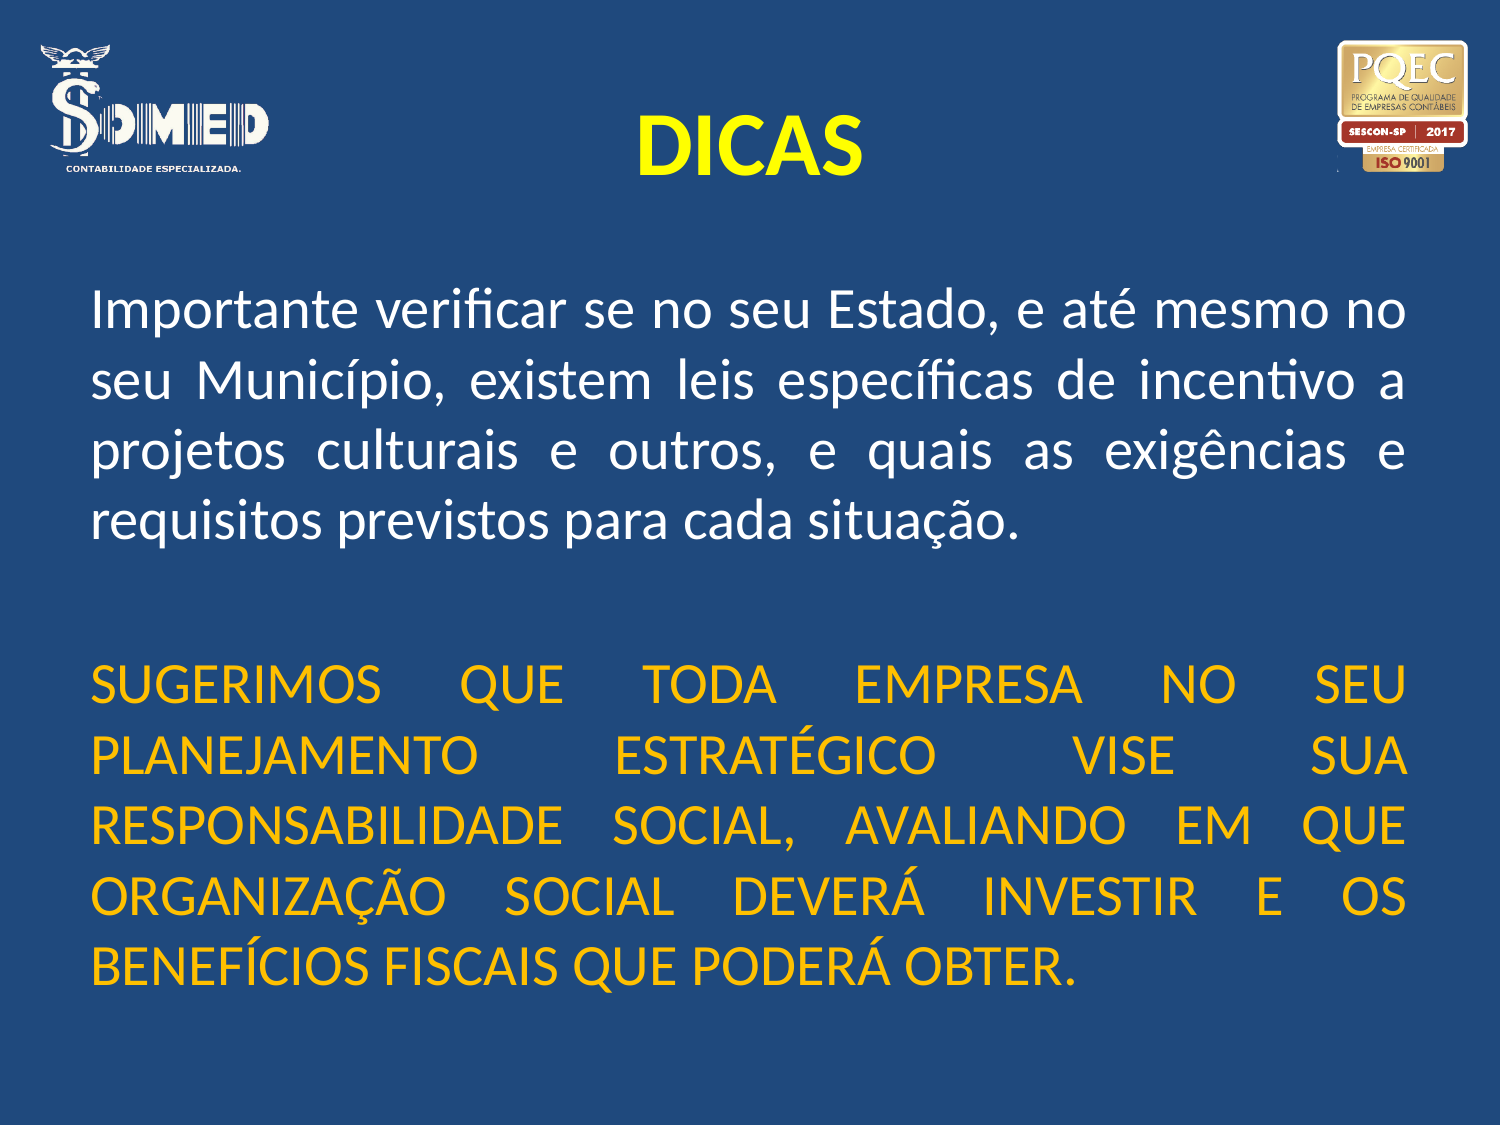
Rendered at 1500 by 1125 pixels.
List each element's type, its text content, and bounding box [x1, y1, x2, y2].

picture [32, 39, 281, 196]
title DICAS [75, 45, 1425, 233]
list Importante verificar se no seu Estado, e até mesmo no seu Município, existem leis específicas de incentivo a projetos culturais e outros, e quais as exigências e requisitos previstos para cada situação. SUGERIMOS QUE TODA EMPRESA NO SEU PLANEJAMENTO ESTRATÉGICO VISE SUA RESPONSABILIDADE SOCIAL, AVALIANDO EM QUE ORGANIZAÇÃO SOCIAL DEVERÁ INVESTIR E OS BENEFÍCIOS FISCAIS QUE PODERÁ OBTER. [75, 262, 1425, 1005]
picture [1336, 40, 1468, 172]
